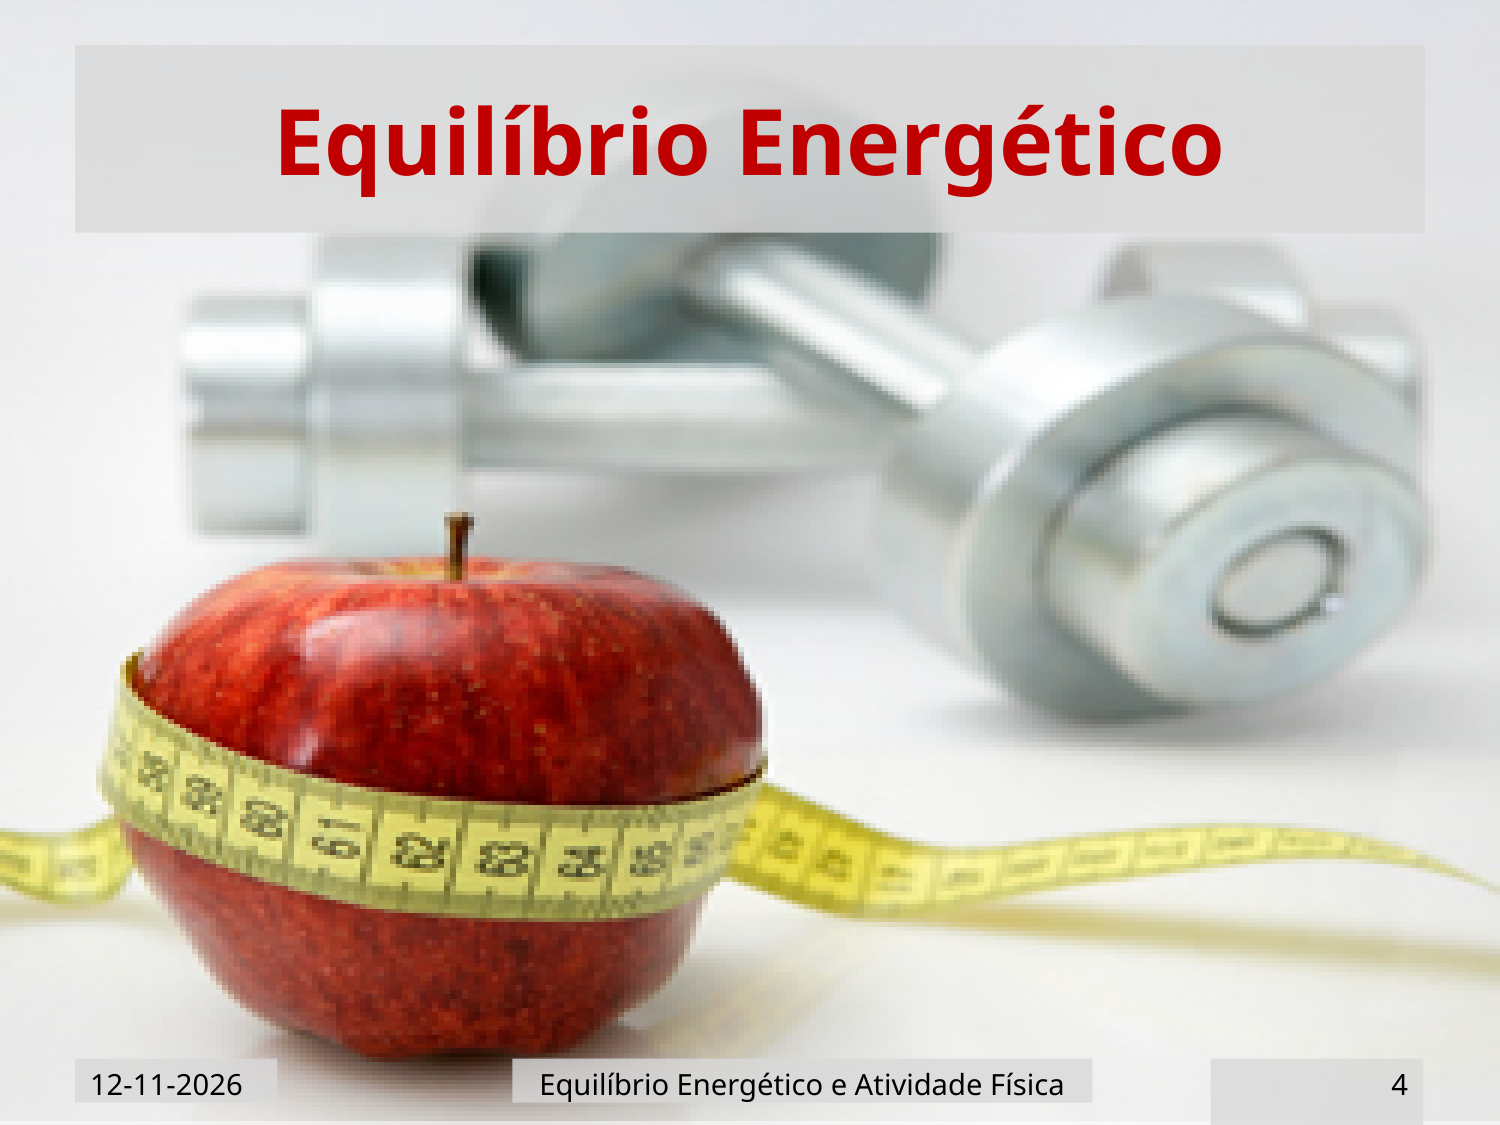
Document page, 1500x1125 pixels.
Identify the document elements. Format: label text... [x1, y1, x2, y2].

footer Equilíbrio Energético e Atividade Física [512, 1058, 1093, 1103]
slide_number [74, 1058, 278, 1103]
title Equilíbrio Energético [74, 44, 1426, 233]
picture [0, 0, 1500, 1125]
slide_number 4 [1210, 1058, 1424, 1125]
